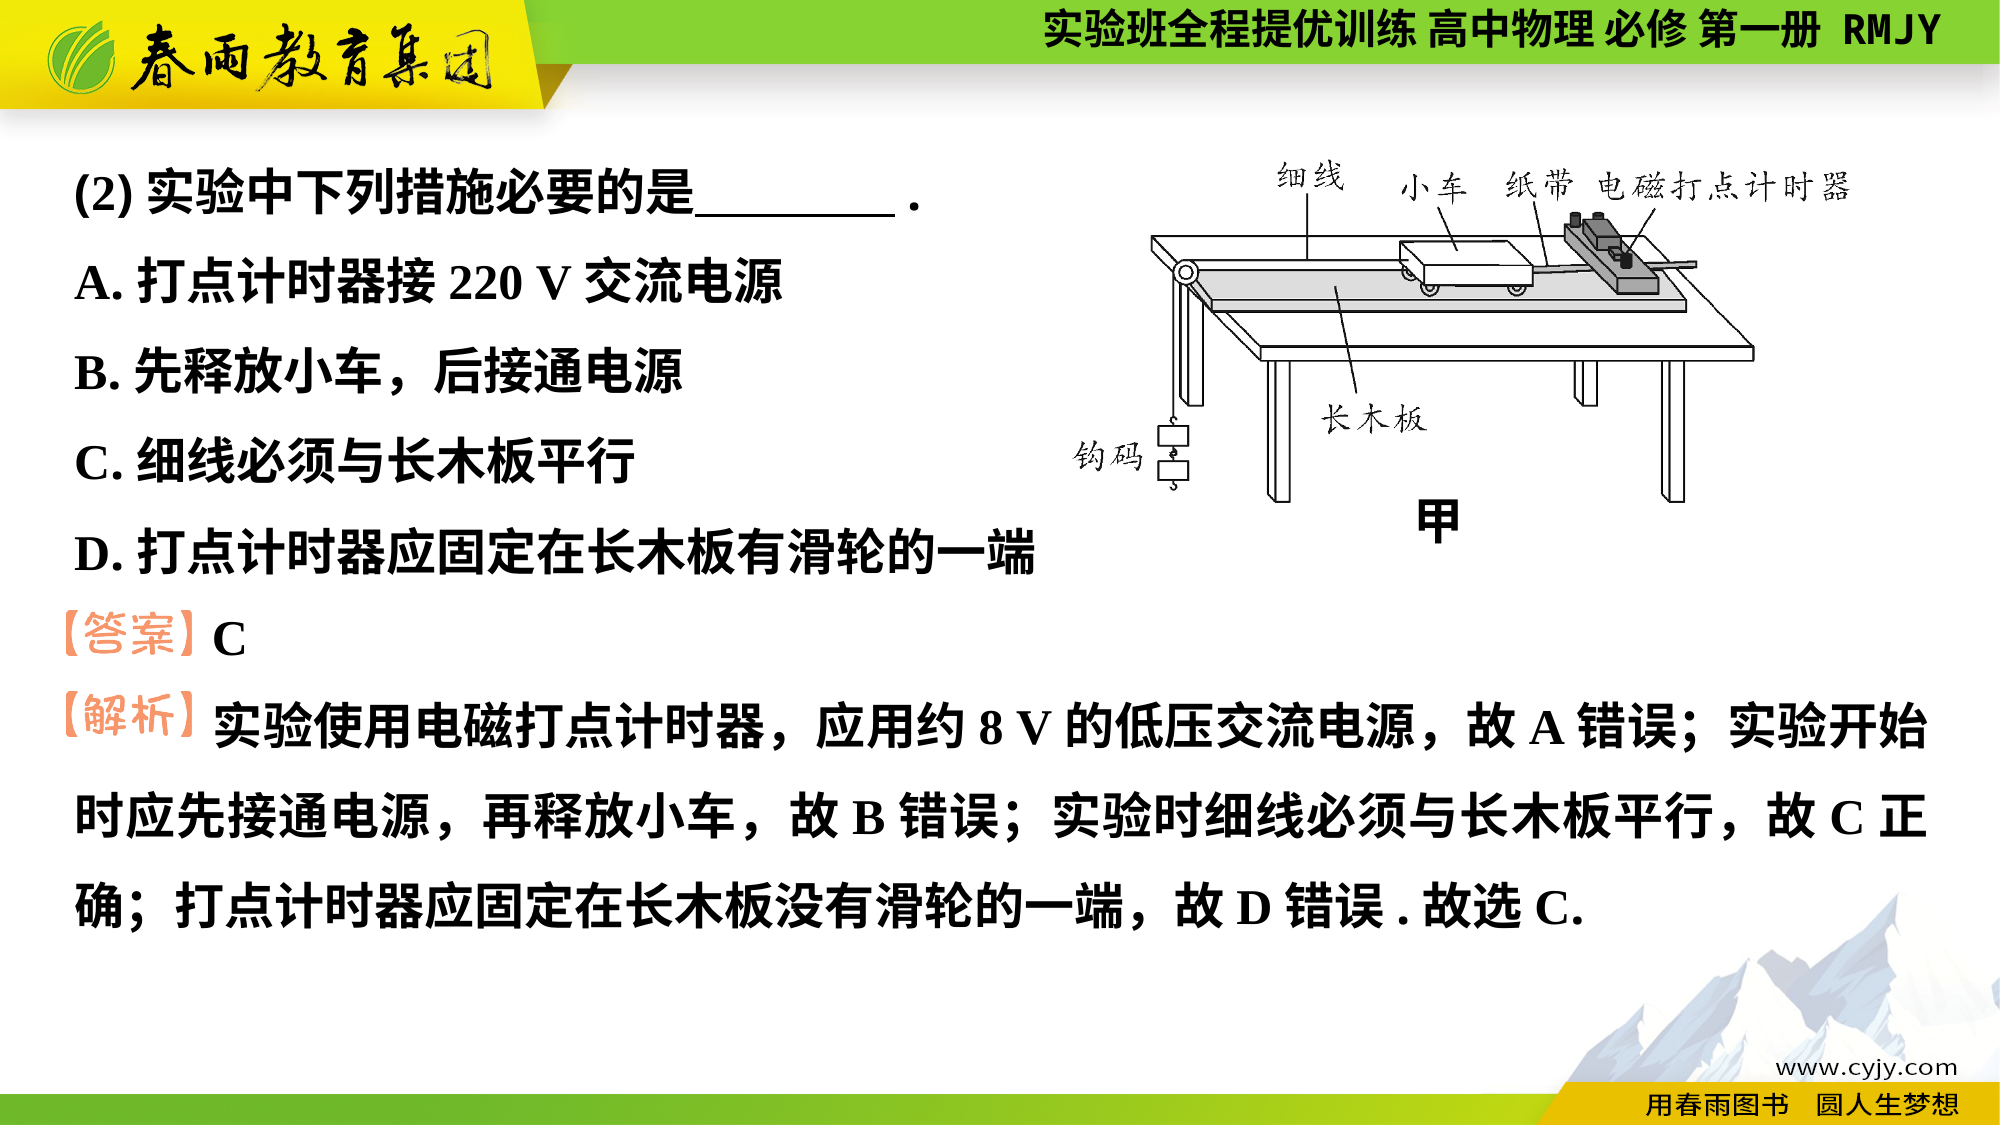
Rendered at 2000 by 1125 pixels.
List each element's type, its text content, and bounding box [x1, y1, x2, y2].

picture [0, 0, 2000, 1125]
text_box 甲 [1398, 513, 1479, 557]
text_box 实验使用电磁打点计时器，应用约8 V的低压交流电源，故A错误；实验开始时应先接通电源，再释放小车，故B错误；实验时细线必须与长木板平行，故C正确；打点计时器应固定在长木板没有滑轮的一端，故D错误.故选C. [59, 657, 1944, 943]
list (2)实验中下列措施必要的是 . A.打点计时器接220 V交流电源 B.先释放小车，后接通电源 C.细线必须与长木板平行 D.打点计时器应固定在长木板有滑轮的一端 [59, 122, 1944, 592]
text_box C [197, 597, 263, 673]
